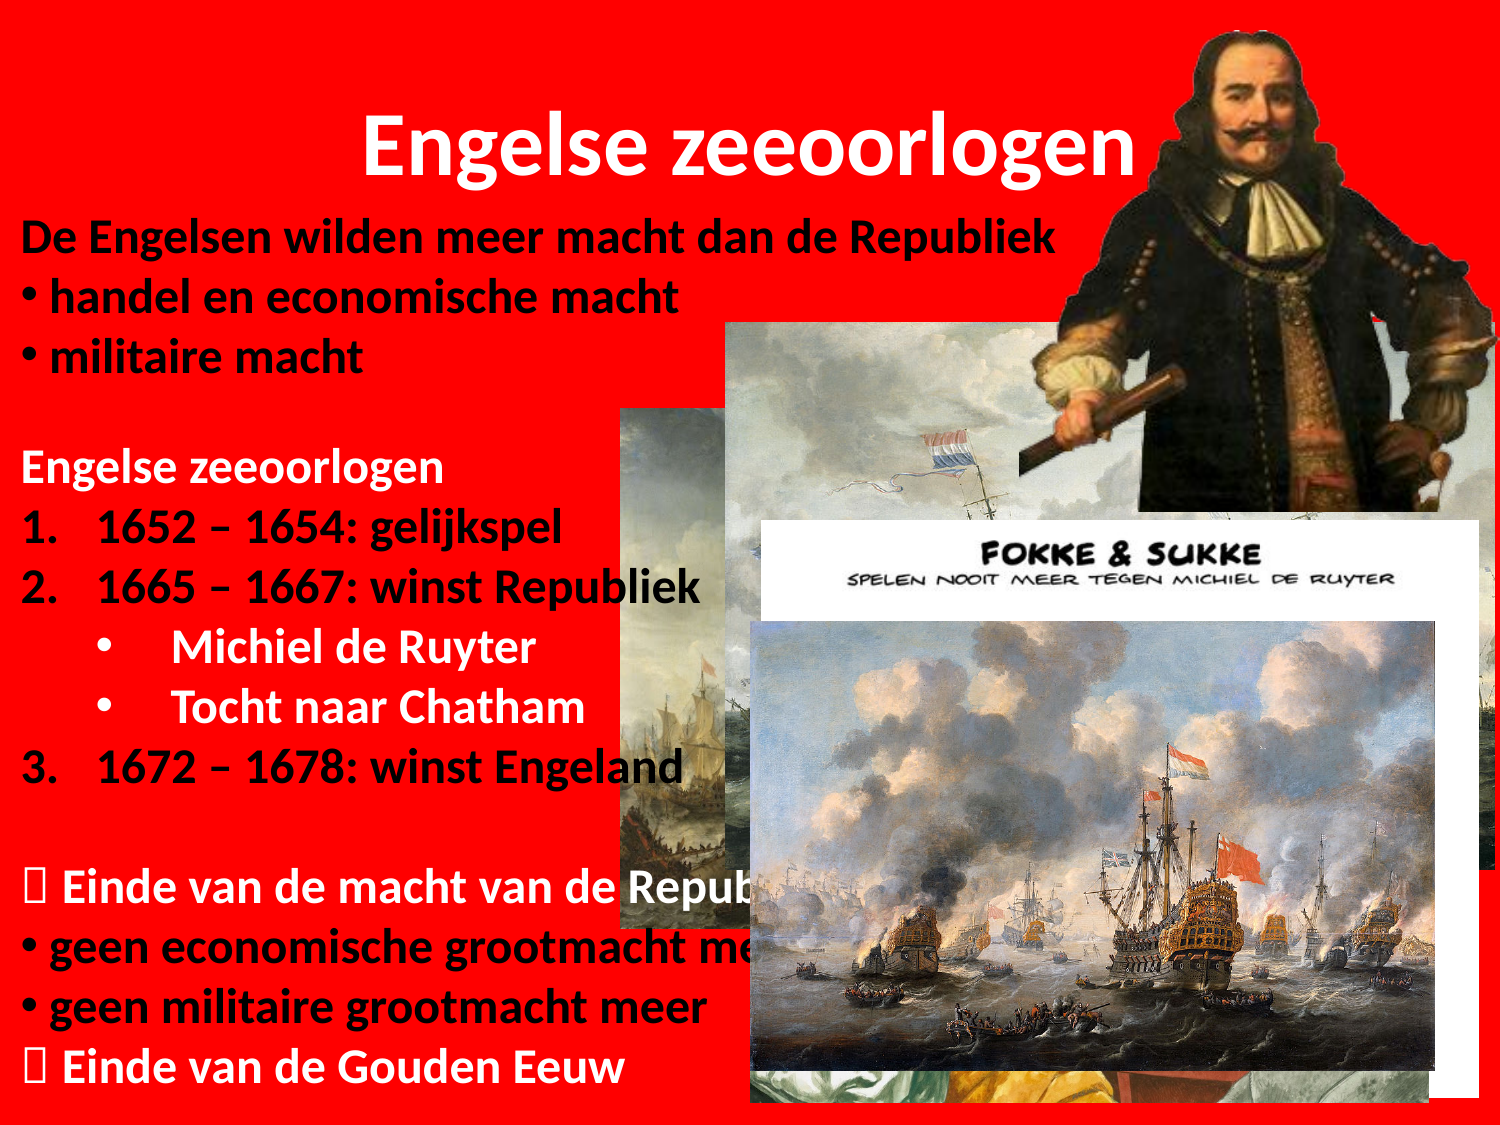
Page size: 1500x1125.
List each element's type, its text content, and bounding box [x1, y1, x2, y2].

title Engelse zeeoorlogen [75, 45, 1013, 196]
text_box De Engelsen wilden meer macht dan de Republiek handel en economische macht militaire macht Engelse zeeoorlogen 1652 – 1654: gelijkspel 1665 – 1667: winst Republiek Michiel de Ruyter Tocht naar Chatham 1672 – 1678: winst Engeland  Einde van de macht van de Republiek geen economische grootmacht meer geen militaire grootmacht meer  Einde van de Gouden Eeuw [5, 196, 1013, 1102]
picture [725, 30, 1500, 1103]
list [619, 408, 743, 929]
